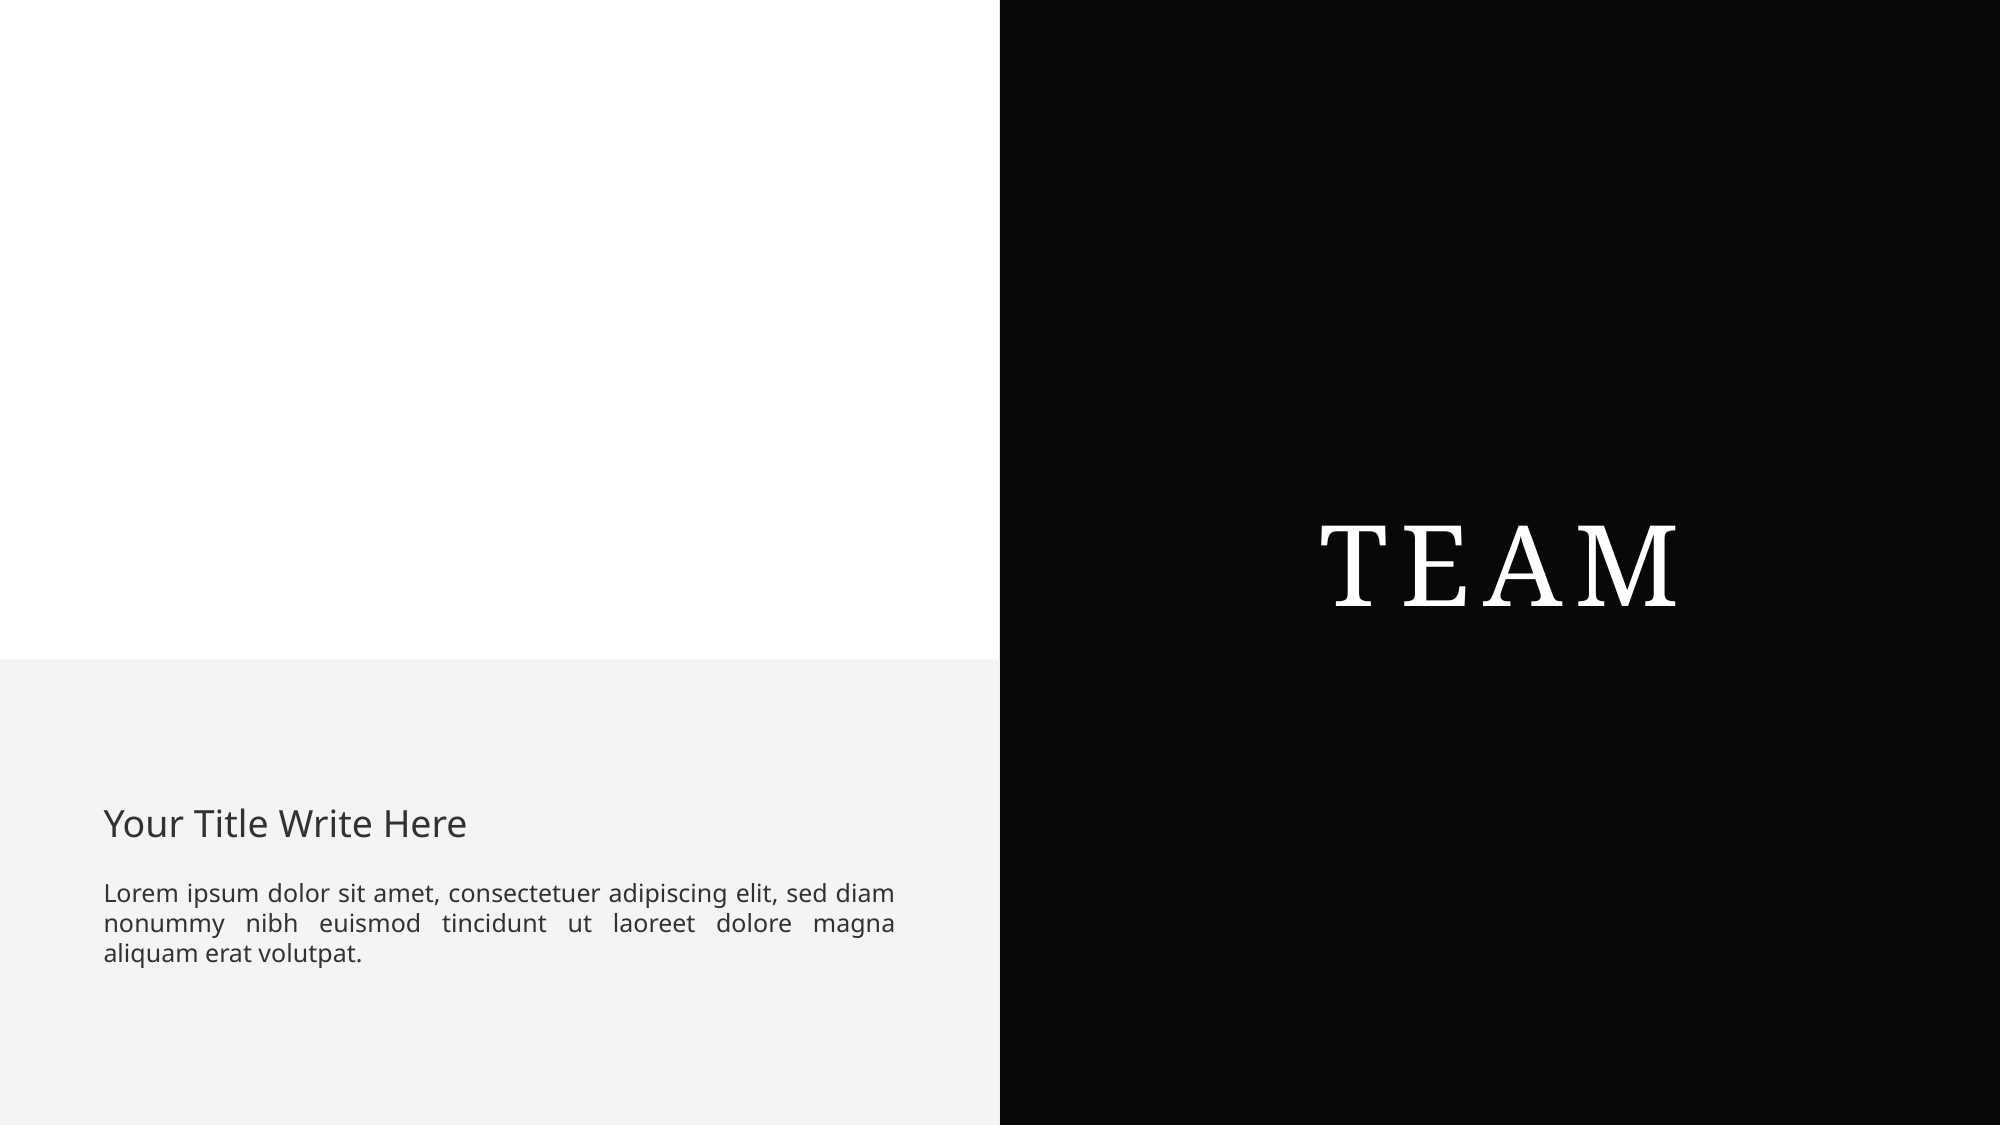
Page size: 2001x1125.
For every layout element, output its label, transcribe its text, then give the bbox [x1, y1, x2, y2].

text_box [1000, 0, 2000, 1125]
picture [0, 0, 1000, 1125]
text_box TEAM [1088, 486, 1912, 637]
